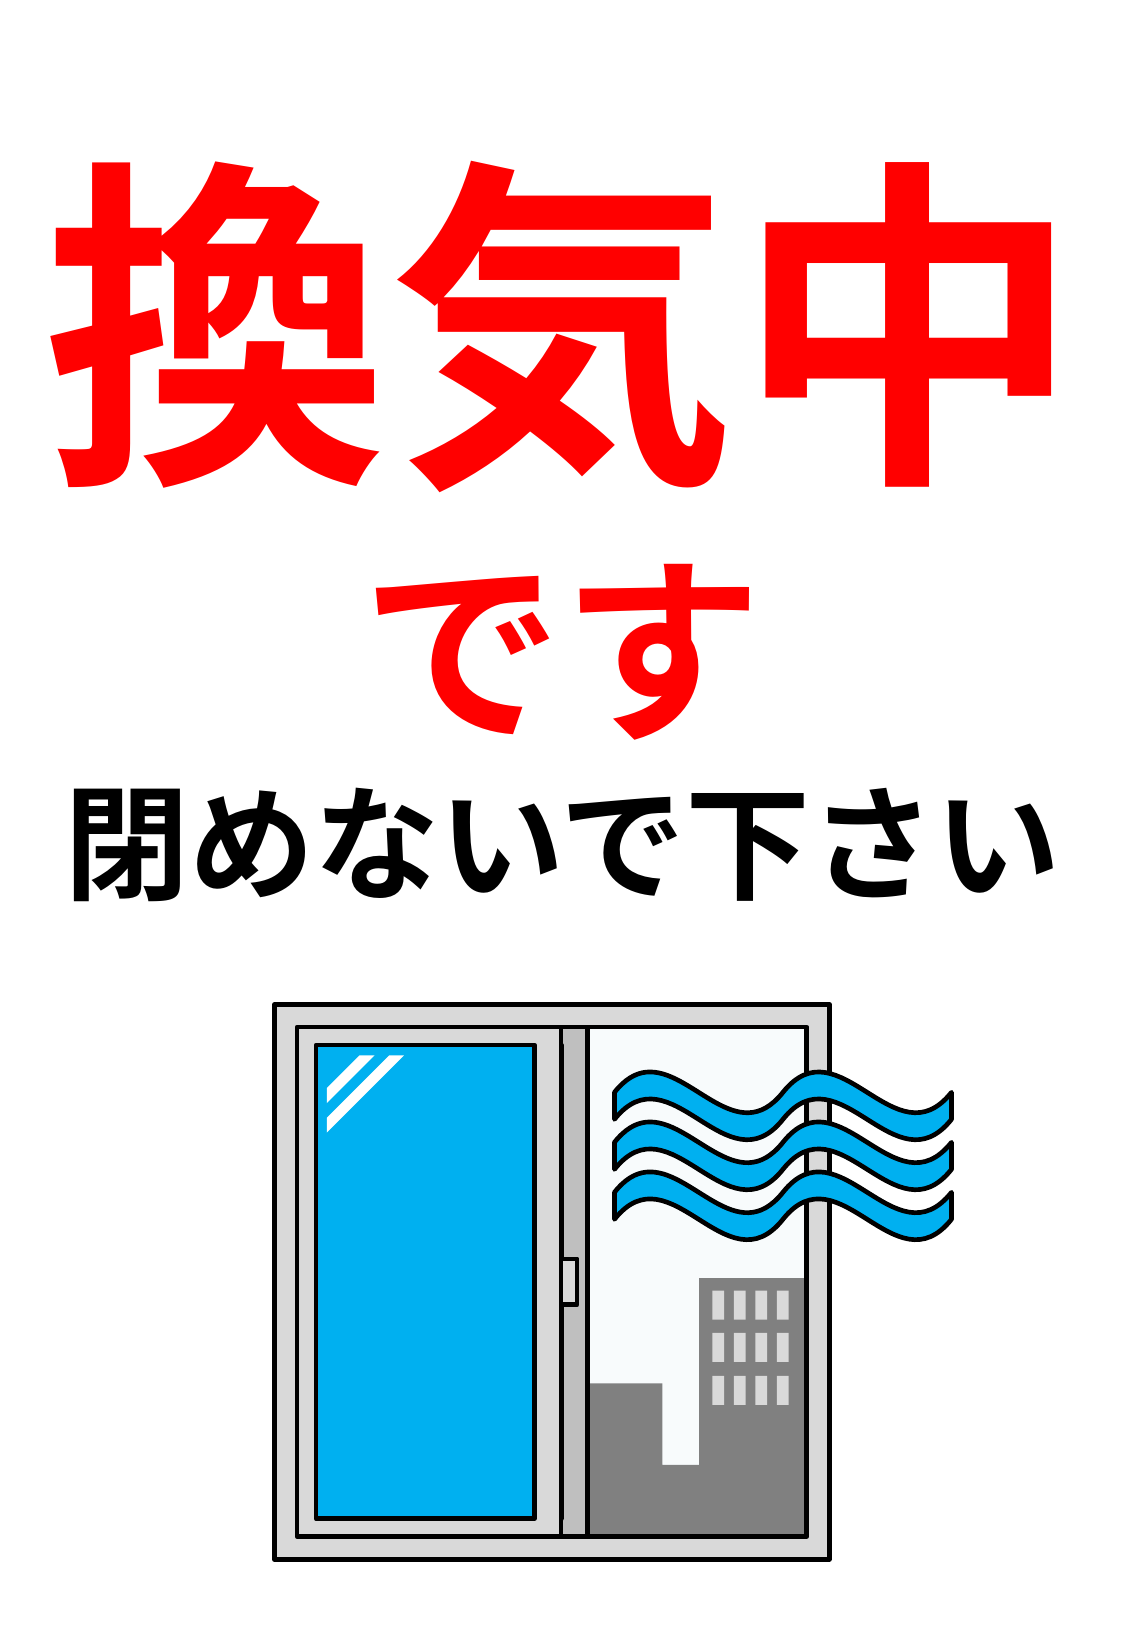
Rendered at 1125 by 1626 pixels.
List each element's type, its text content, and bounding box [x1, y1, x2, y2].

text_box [274, 1004, 952, 1560]
text_box 換気中 です 閉めないで下さい [0, 103, 1125, 923]
